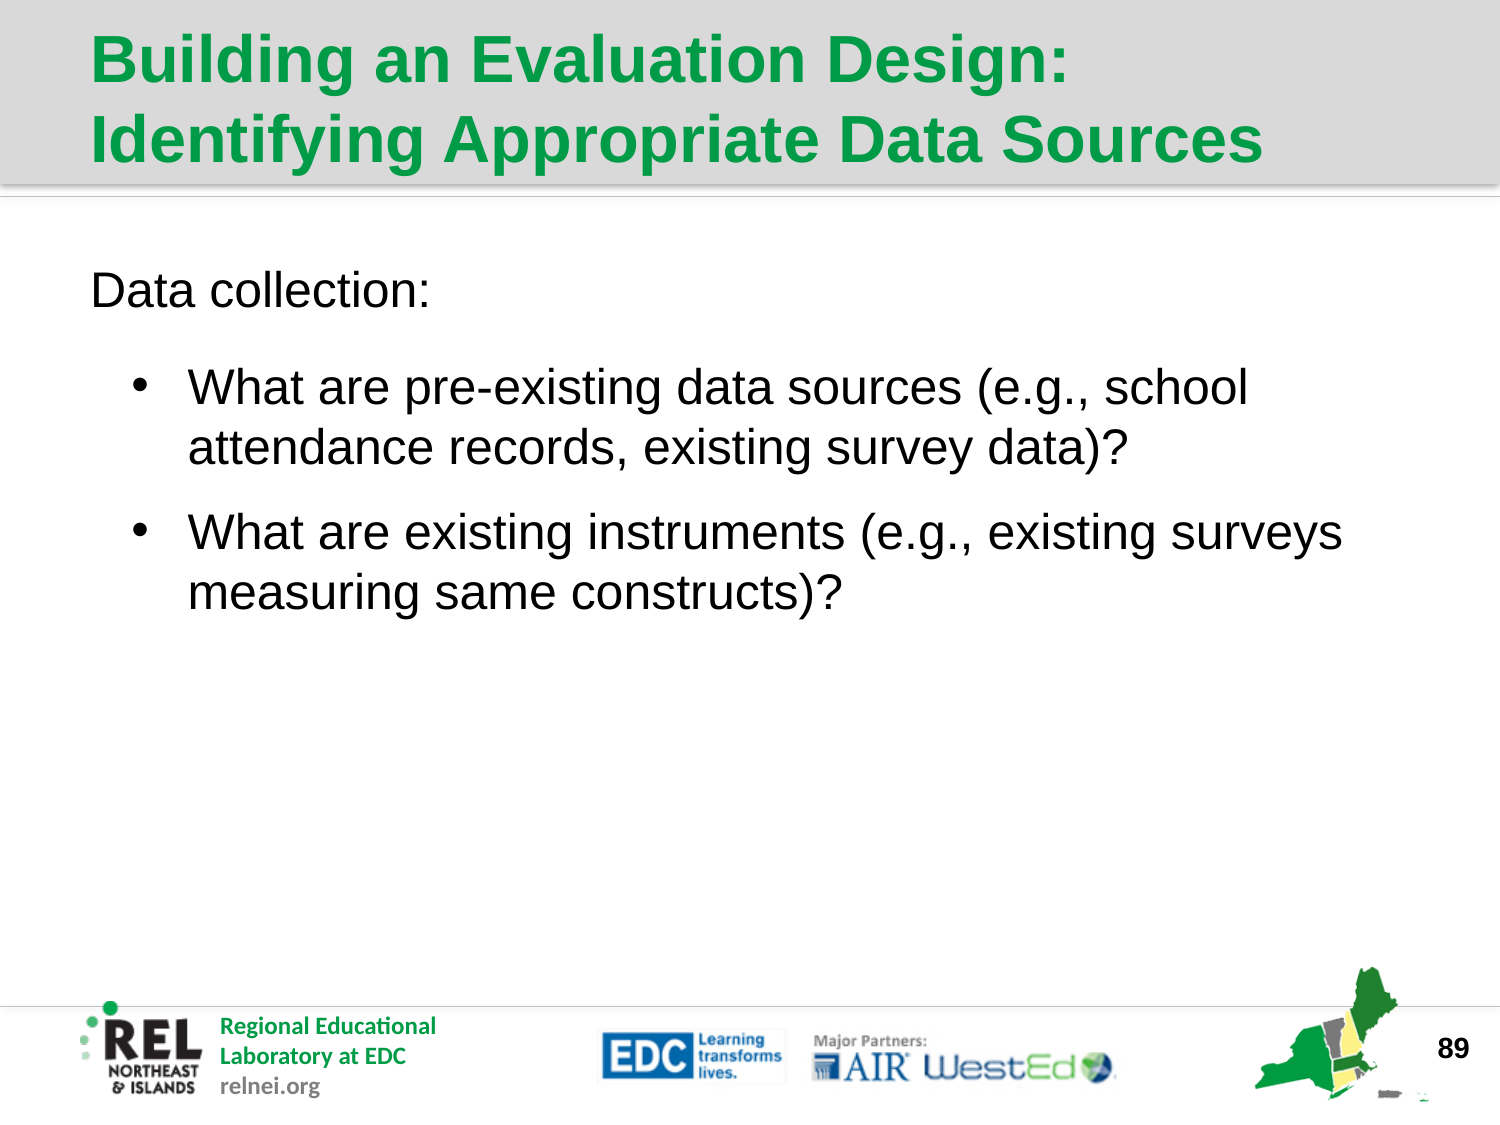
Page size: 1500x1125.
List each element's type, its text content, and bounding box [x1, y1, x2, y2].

slide_number 89 [1393, 1016, 1485, 1077]
title Building an Evaluation Design: Identifying Appropriate Data Sources [75, 25, 1425, 165]
picture [80, 1017, 227, 1108]
list Data collection: What are pre-existing data sources (e.g., school attendance records, existing survey data)? What are existing instruments (e.g., existing surveys measuring same constructs)? [75, 249, 1456, 1017]
picture [594, 1028, 1138, 1091]
picture [1245, 1017, 1442, 1103]
